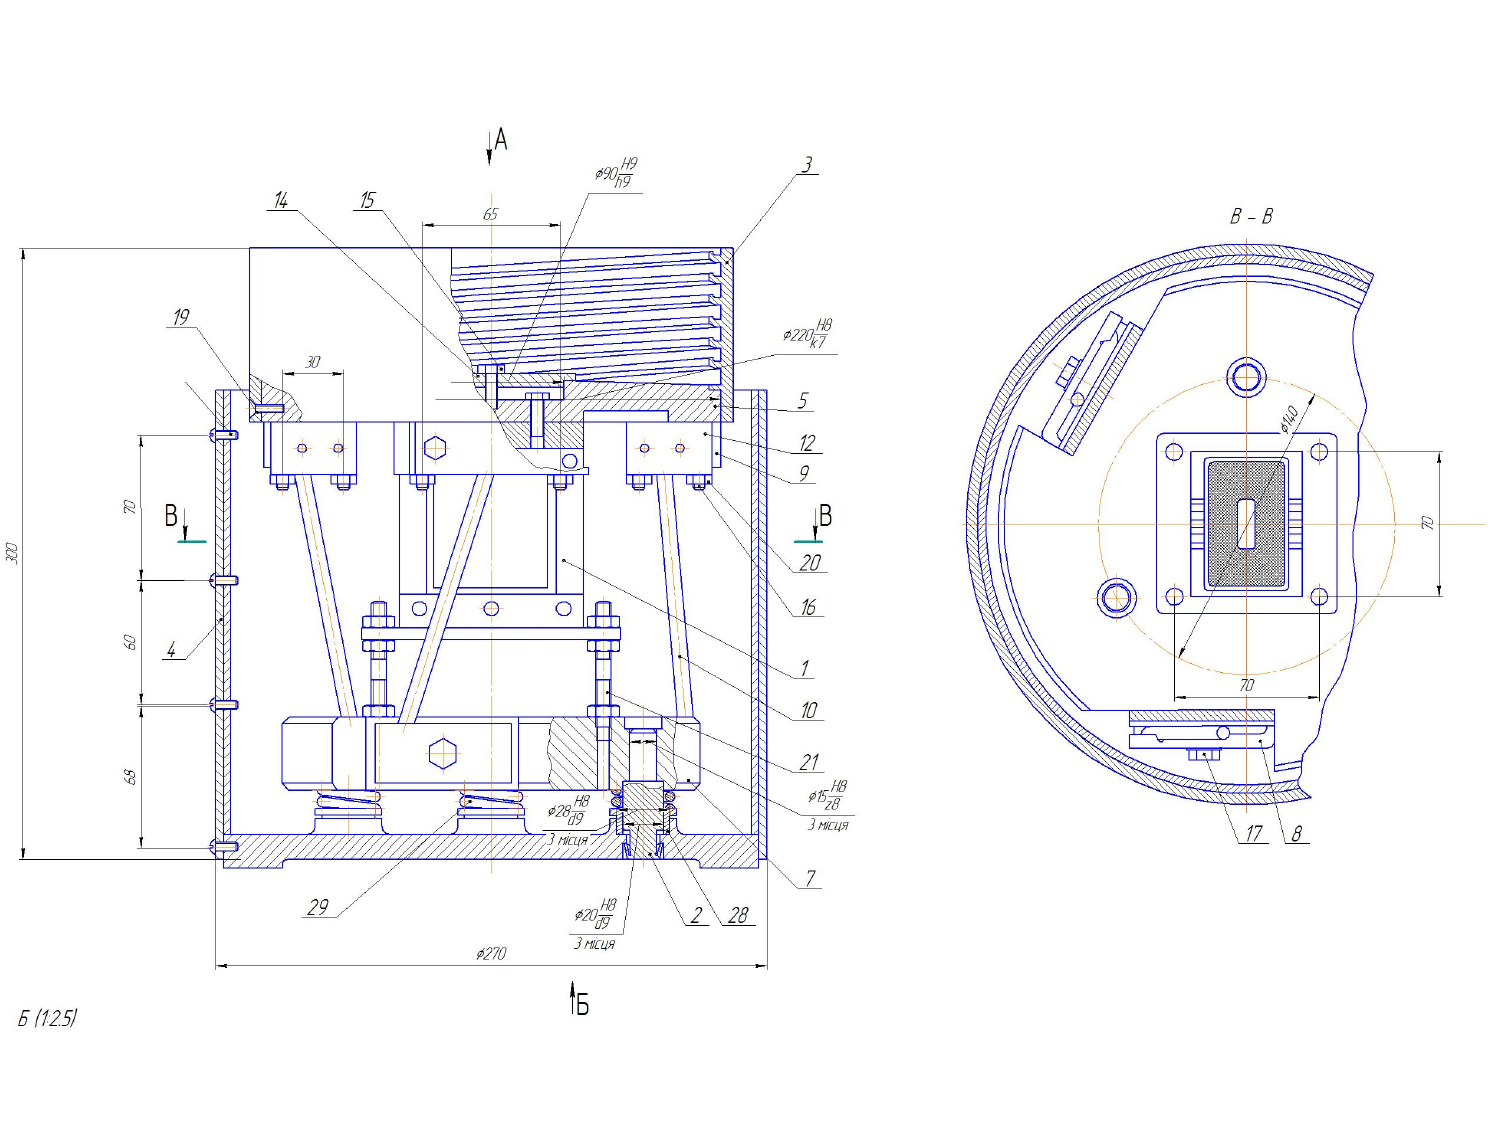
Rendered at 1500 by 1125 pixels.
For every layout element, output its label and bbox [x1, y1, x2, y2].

picture [0, 116, 1486, 1044]
